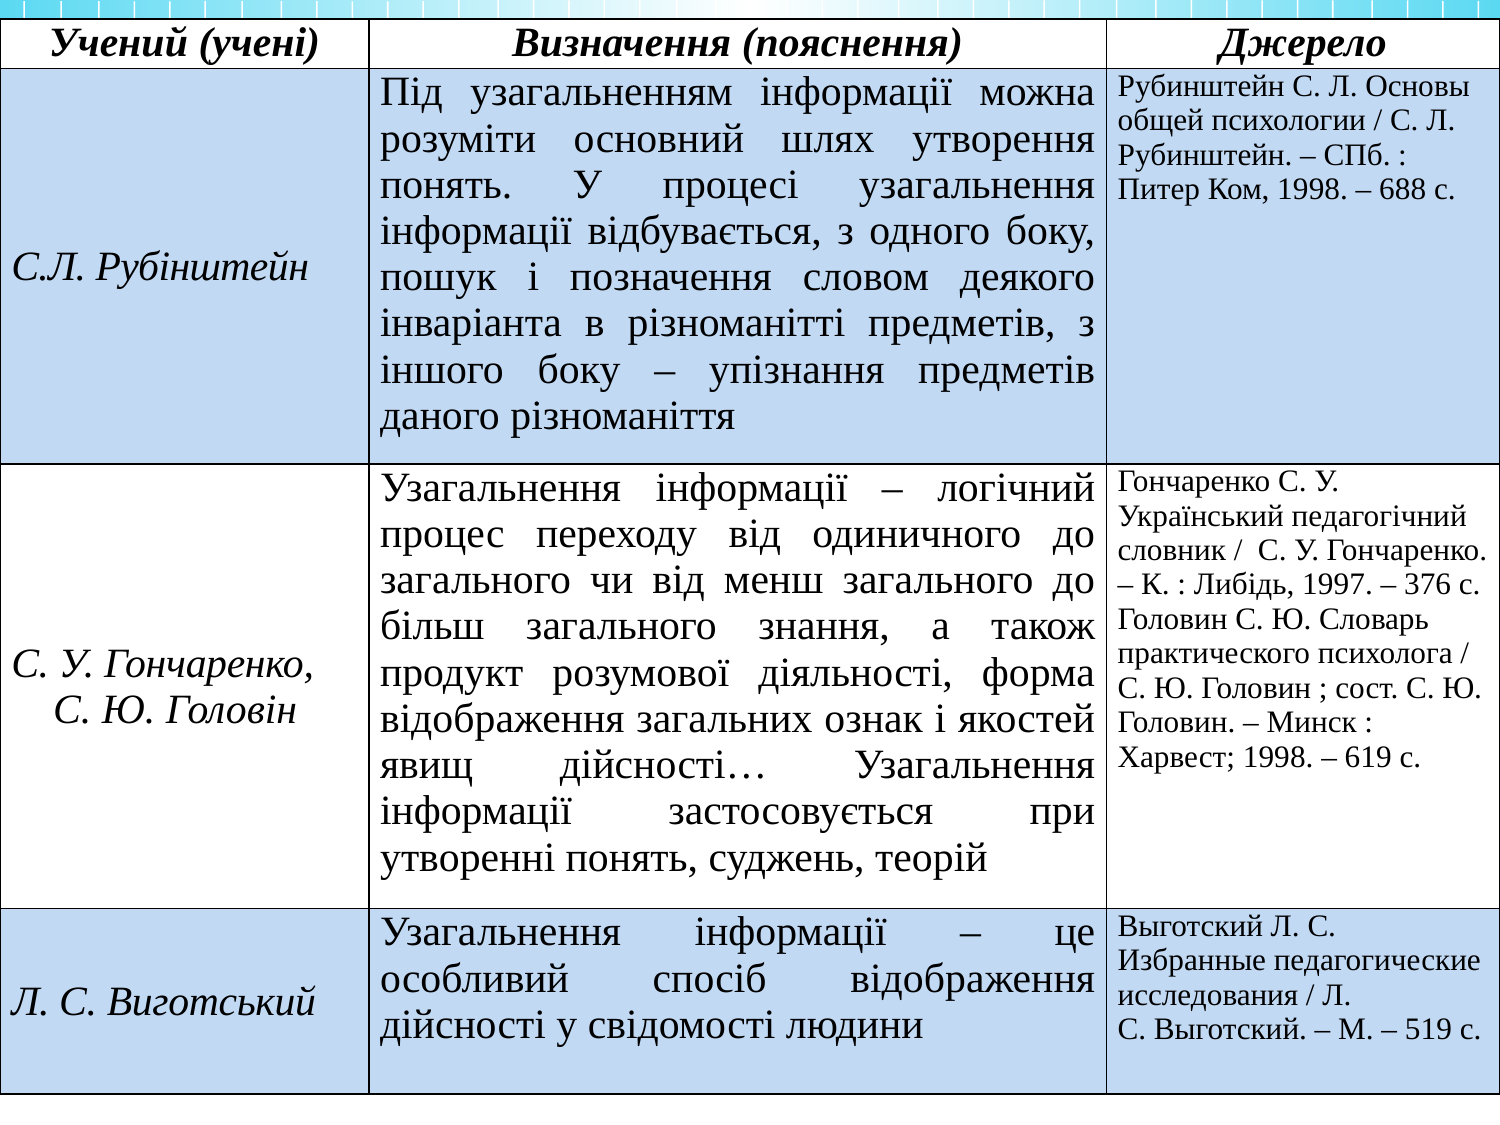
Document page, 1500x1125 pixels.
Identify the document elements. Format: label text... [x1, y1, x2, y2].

table_cell Гончаренко С. У. Український педагогічний словник / С. У. Гончаренко. – К. : Либідь, 1997. – 376 с. Головин С. Ю. Словарь практического психолога / С. Ю. Головин ; сост. С. Ю. Головин. – Минск : Харвест; 1998. – 619 с. [1107, 465, 1499, 908]
table_header Джерело [1107, 20, 1499, 68]
table_header Учений (учені) [1, 20, 368, 68]
table_cell Л. С. Виготський [1, 909, 368, 1093]
table_cell Рубинштейн С. Л. Основы общей психологии / С. Л. Рубинштейн. – СПб. : Питер Ком, 1998. – 688 с. [1107, 69, 1499, 463]
table_cell Узагальнення інформації – логічний процес переходу від одиничного до загального чи від менш загального до більш загального знання, а також продукт розумової діяльності, форма відображення загальних ознак і якостей явищ дійсності… Узагальнення інформації застосовується при утворенні понять, суджень, теорій [370, 465, 1106, 908]
table_cell С.Л. Рубінштейн [1, 69, 368, 463]
table_cell Выготский Л. С. Избранные педагогические исследования / Л. С. Выготский. – М. – 519 с. [1107, 909, 1499, 1093]
table_header Визначення (пояснення) [370, 20, 1106, 68]
table_cell С. У. Гончаренко, С. Ю. Головін [1, 465, 368, 908]
table_cell Під узагальненням інформації можна розуміти основний шлях утворення понять. У процесі узагальнення інформації відбувається, з одного боку, пошук і позначення словом деякого інваріанта в різноманітті предметів, з іншого боку – упізнання предметів даного різноманіття [370, 69, 1106, 463]
table_cell Узагальнення інформації – це особливий спосіб відображення дійсності у свідомості людини [370, 909, 1106, 1093]
